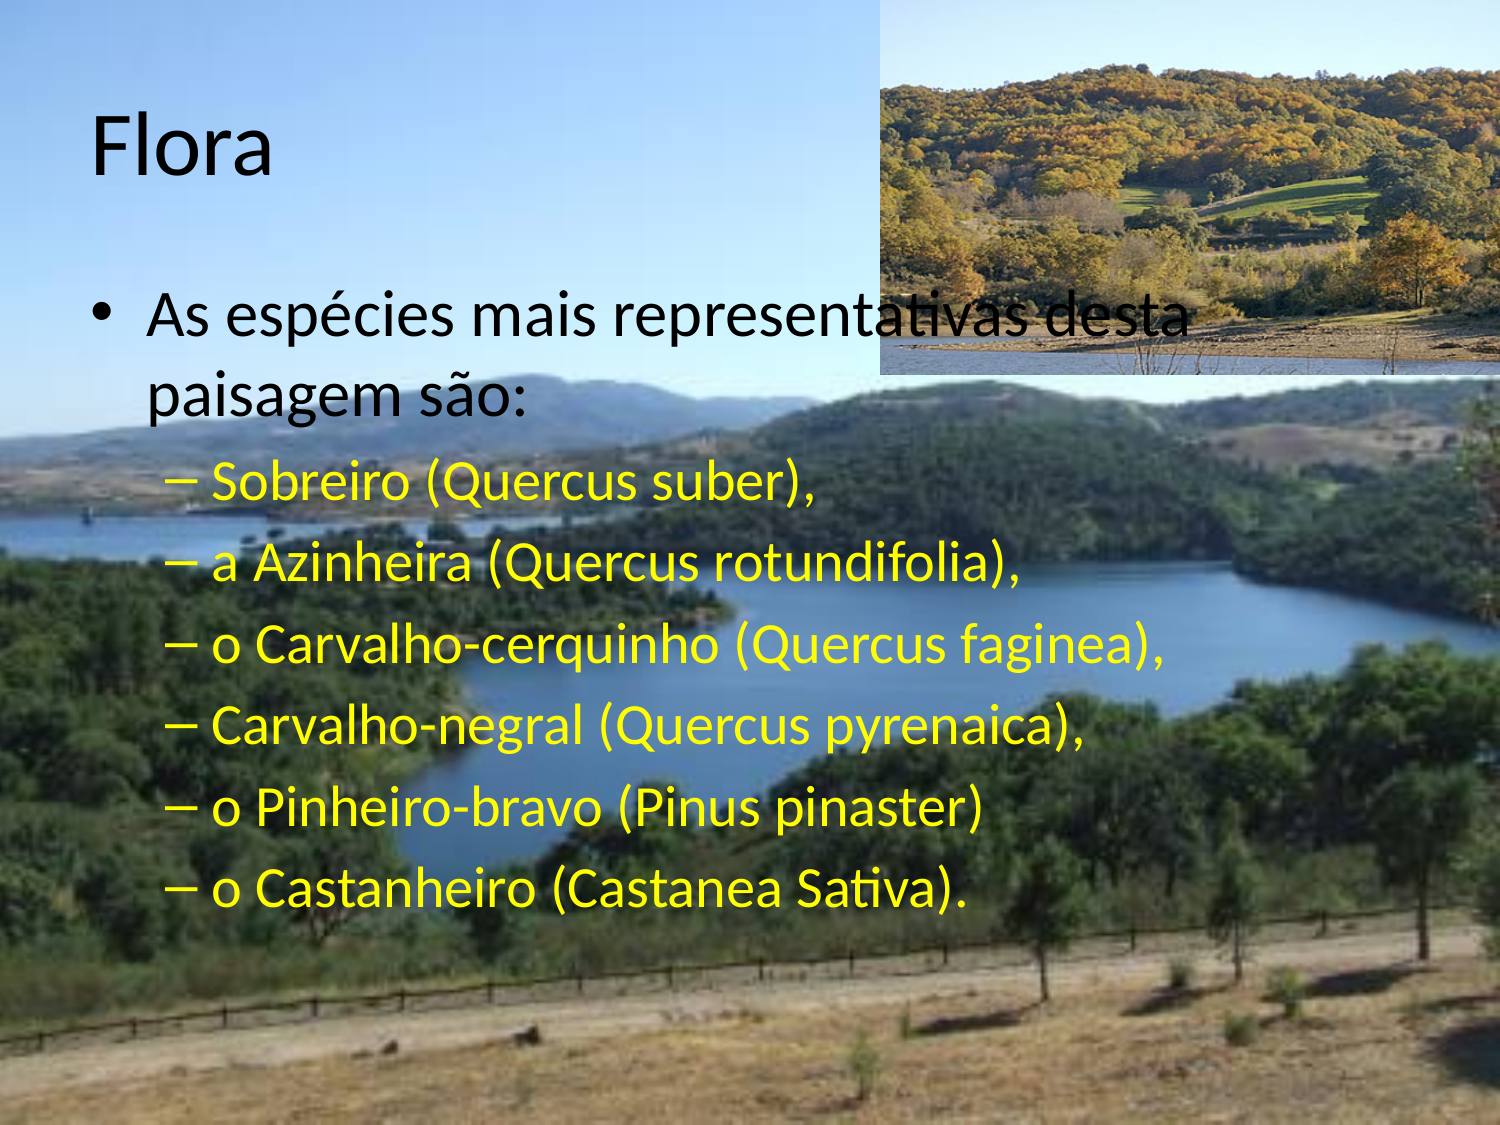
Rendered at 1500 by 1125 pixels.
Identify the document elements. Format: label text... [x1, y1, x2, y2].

picture [0, 0, 1500, 1125]
title Flora [75, 45, 875, 233]
list As espécies mais representativas desta paisagem são: Sobreiro (Quercus suber), a Azinheira (Quercus rotundifolia), o Carvalho-cerquinho (Quercus faginea), Carvalho-negral (Quercus pyrenaica), o Pinheiro-bravo (Pinus pinaster) o Castanheiro (Castanea Sativa). [75, 262, 1425, 1005]
